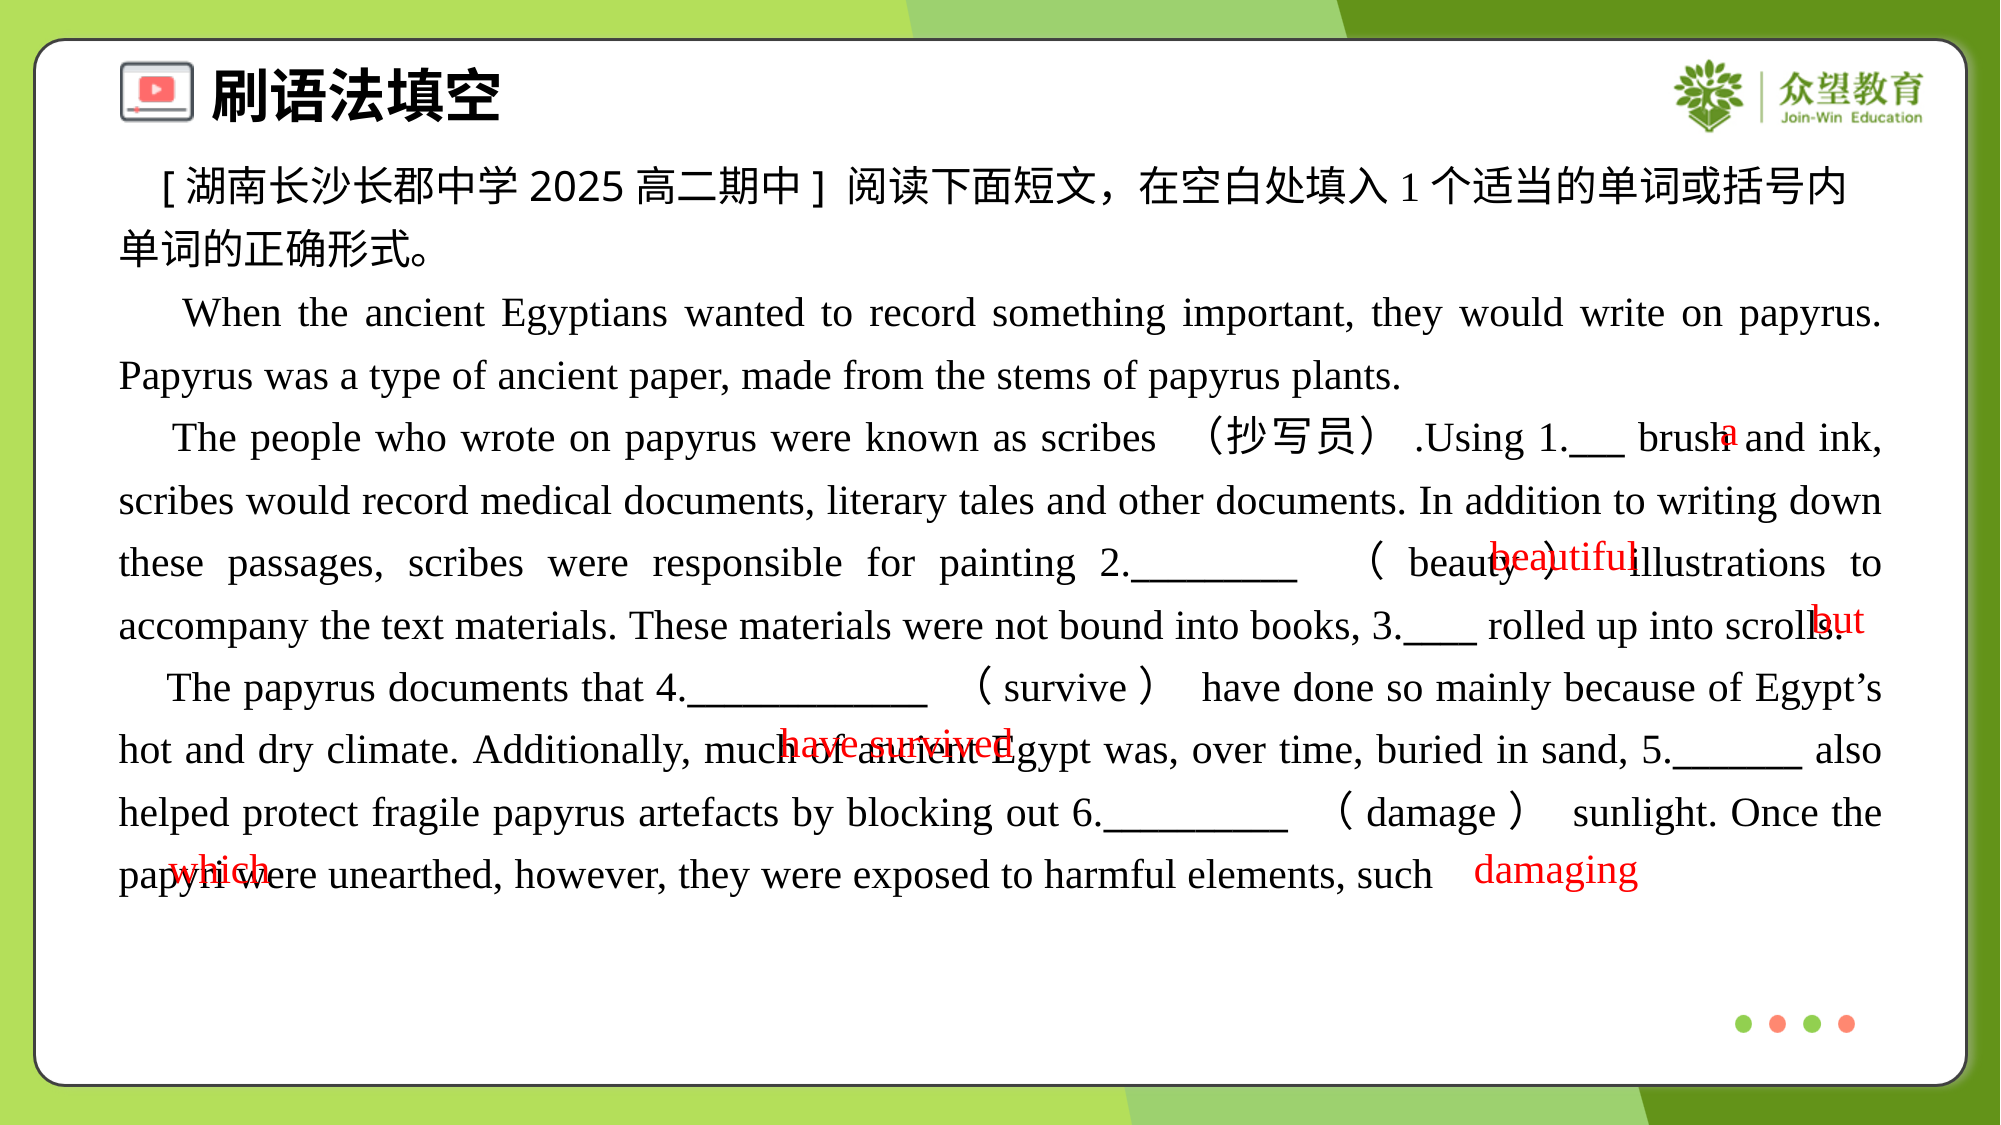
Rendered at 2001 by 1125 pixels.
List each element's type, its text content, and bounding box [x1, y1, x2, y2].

text_box [湖南长沙长郡中学2025高二期中] 阅读下面短文，在空白处填入1个适当的单词或括号内单词的正确形式。 When the ancient Egyptians wanted to record something important, they would write on papyrus. Papyrus was a type of ancient paper, made from the stems of papyrus plants. The people who wrote on papyrus were known as scribes （抄写员）.Using 1.___ brush and ink, scribes would record medical documents, literary tales and other documents. In addition to writing down these passages, scribes were responsible for painting 2._________ （beauty） illustrations to accompany the text materials. These materials were not bound into books, 3.____ rolled up into scrolls. The papyrus documents that 4._____________ （survive） have done so mainly because of Egypt’s hot and dry climate. Additionally, much of ancient Egypt was, over time, buried in sand, 5._______ also helped protect fragile papyrus artefacts by blocking out 6.__________ （damage） sunlight. Once the papyri were unearthed, however, they were exposed to harmful elements, such [118, 147, 1883, 955]
text_box beautiful [1485, 516, 1643, 574]
text_box but [1806, 578, 1870, 637]
text_box which [163, 828, 275, 887]
text_box have survived [770, 703, 1023, 761]
text_box a [1715, 391, 1743, 449]
text_box damaging [1469, 828, 1643, 887]
picture [0, 0, 2000, 1125]
